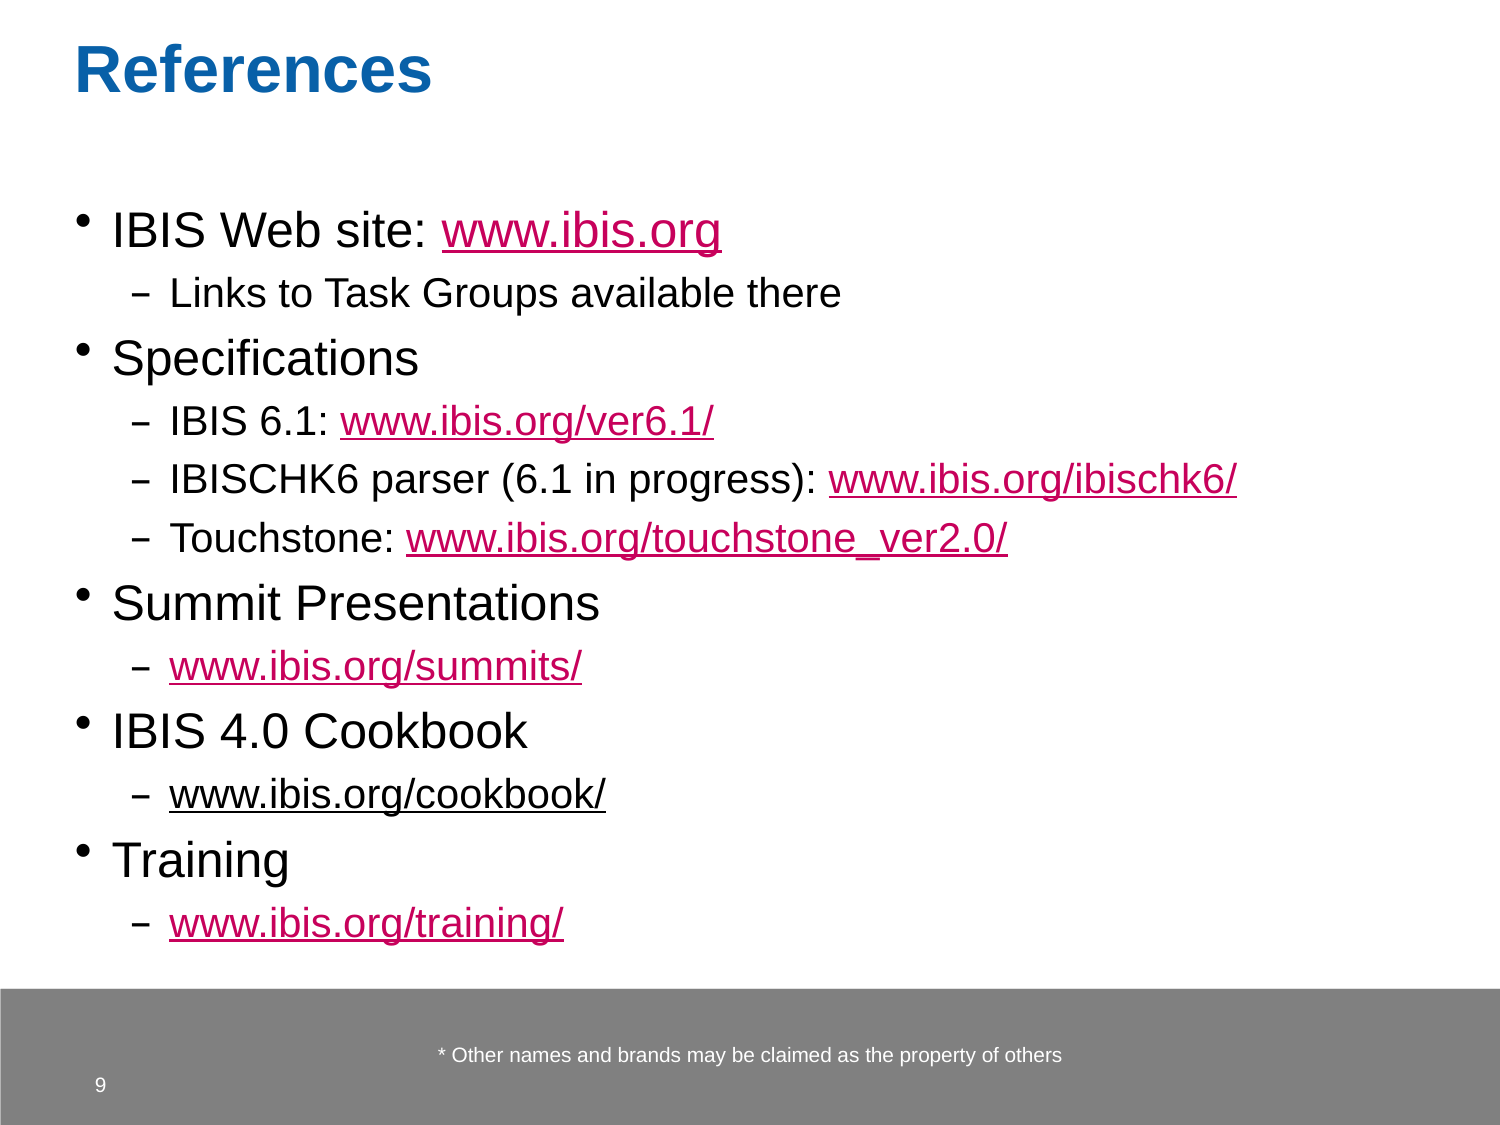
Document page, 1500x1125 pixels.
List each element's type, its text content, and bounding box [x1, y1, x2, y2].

list IBIS Web site: www.ibis.org Links to Task Groups available there Specifications IBIS 6.1: www.ibis.org/ver6.1/ IBISCHK6 parser (6.1 in progress): www.ibis.org/ibischk6/ Touchstone: www.ibis.org/touchstone_ver2.0/ Summit Presentations www.ibis.org/summits/ IBIS 4.0 Cookbook www.ibis.org/cookbook/ Training www.ibis.org/training/ [74, 196, 1427, 992]
title References [74, 25, 1427, 173]
